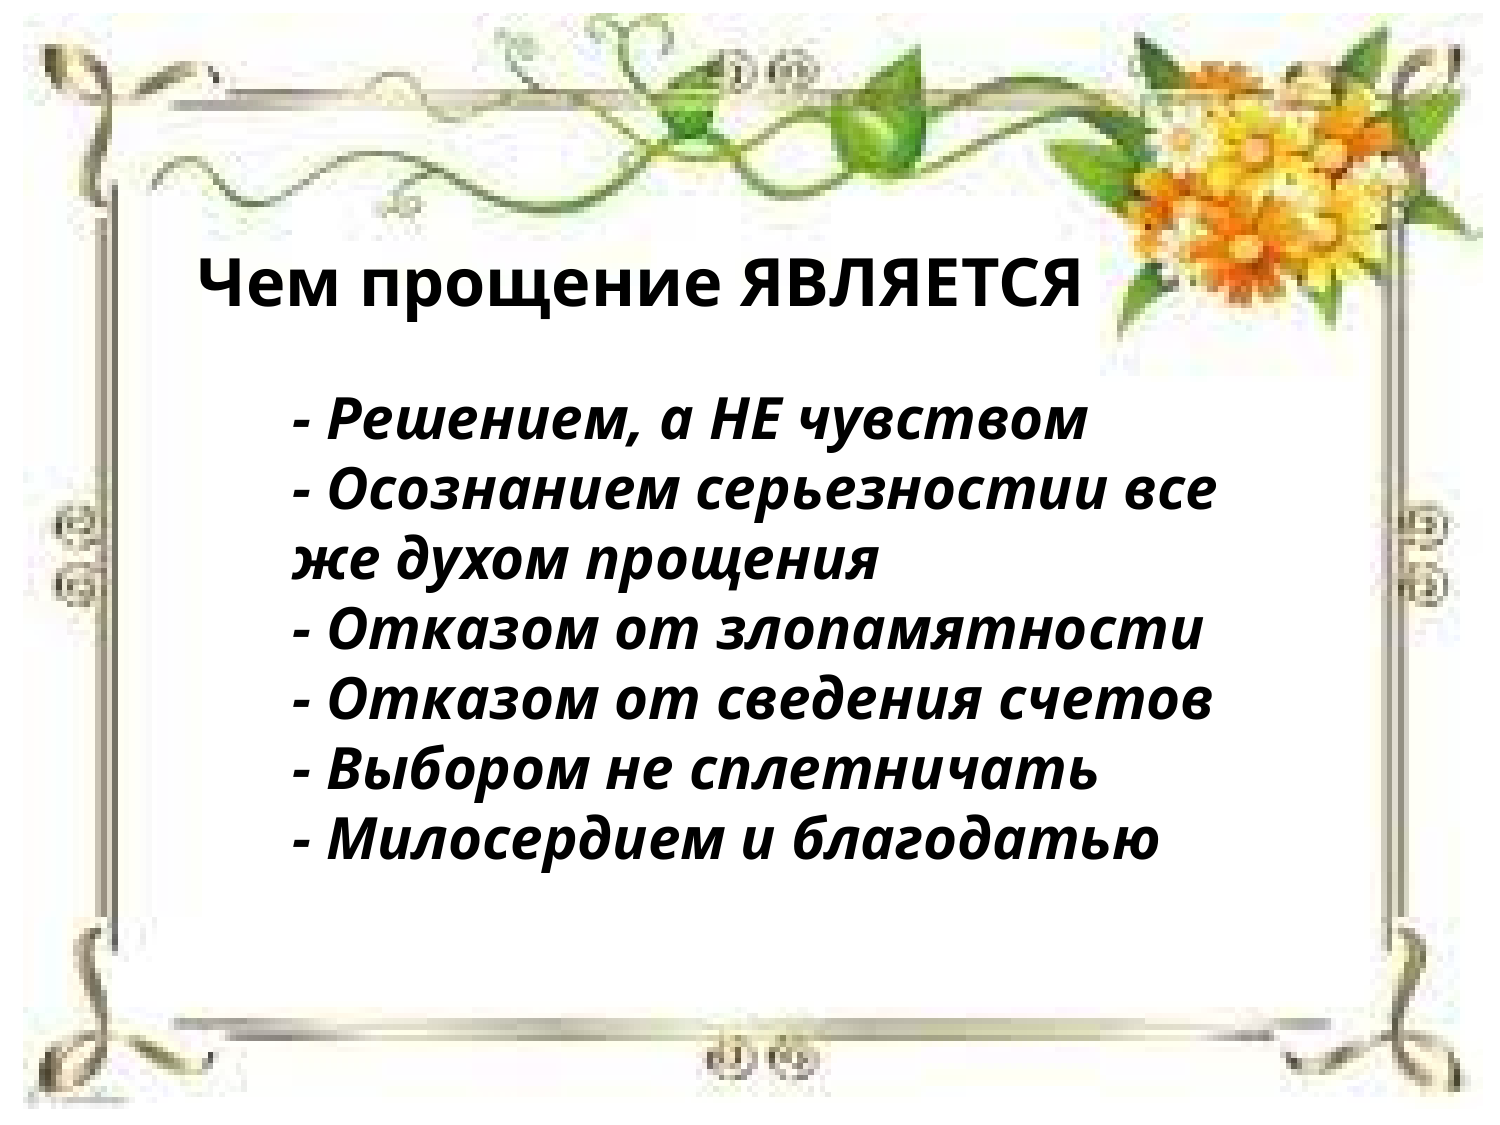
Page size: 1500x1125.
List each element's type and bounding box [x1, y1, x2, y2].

picture [23, 16, 1477, 1109]
list [29, 13, 1483, 1106]
